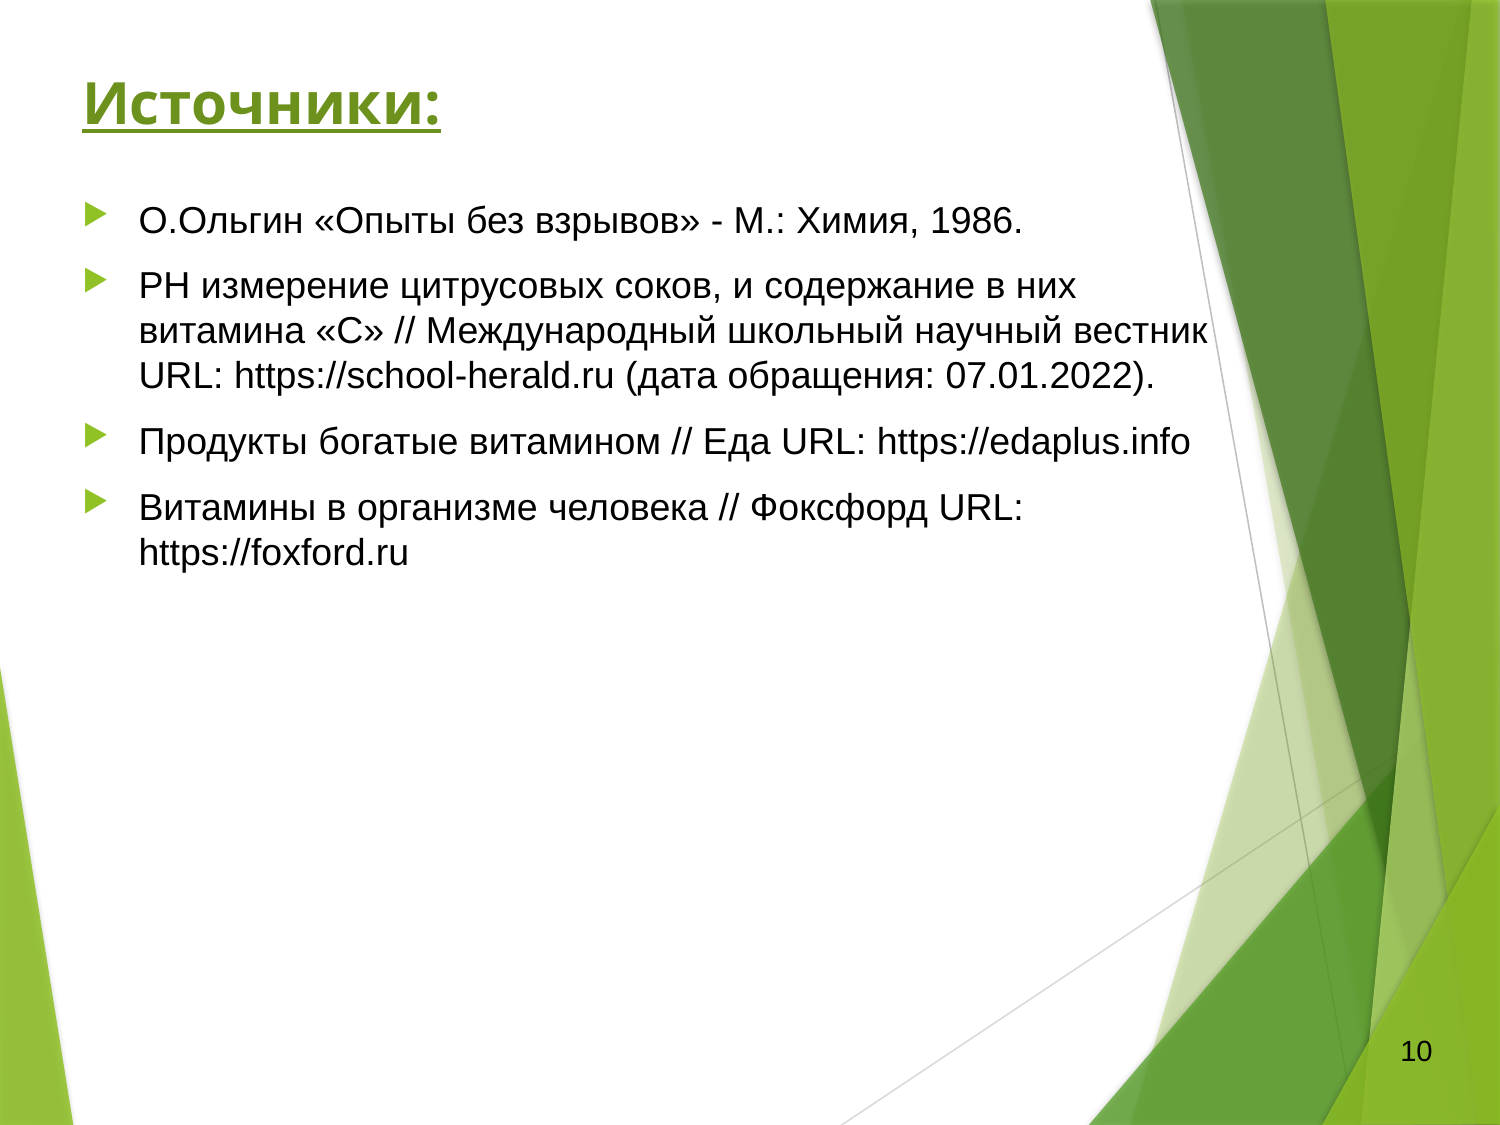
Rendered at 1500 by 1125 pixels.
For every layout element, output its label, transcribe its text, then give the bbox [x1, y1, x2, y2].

list О.Ольгин «Опыты без взрывов» - М.: Химия, 1986. PH измерение цитрусовых соков, и содержание в них витамина «С» // Международный школьный научный вестник URL: https://school-herald.ru (дата обращения: 07.01.2022). Продукты богатые витамином // Еда URL: https://edaplus.info Витамины в организме человека // Фоксфорд URL: https://foxford.ru [67, 188, 1262, 645]
text_box 10 [1363, 1019, 1448, 1080]
text_box Источники: [67, 58, 545, 144]
